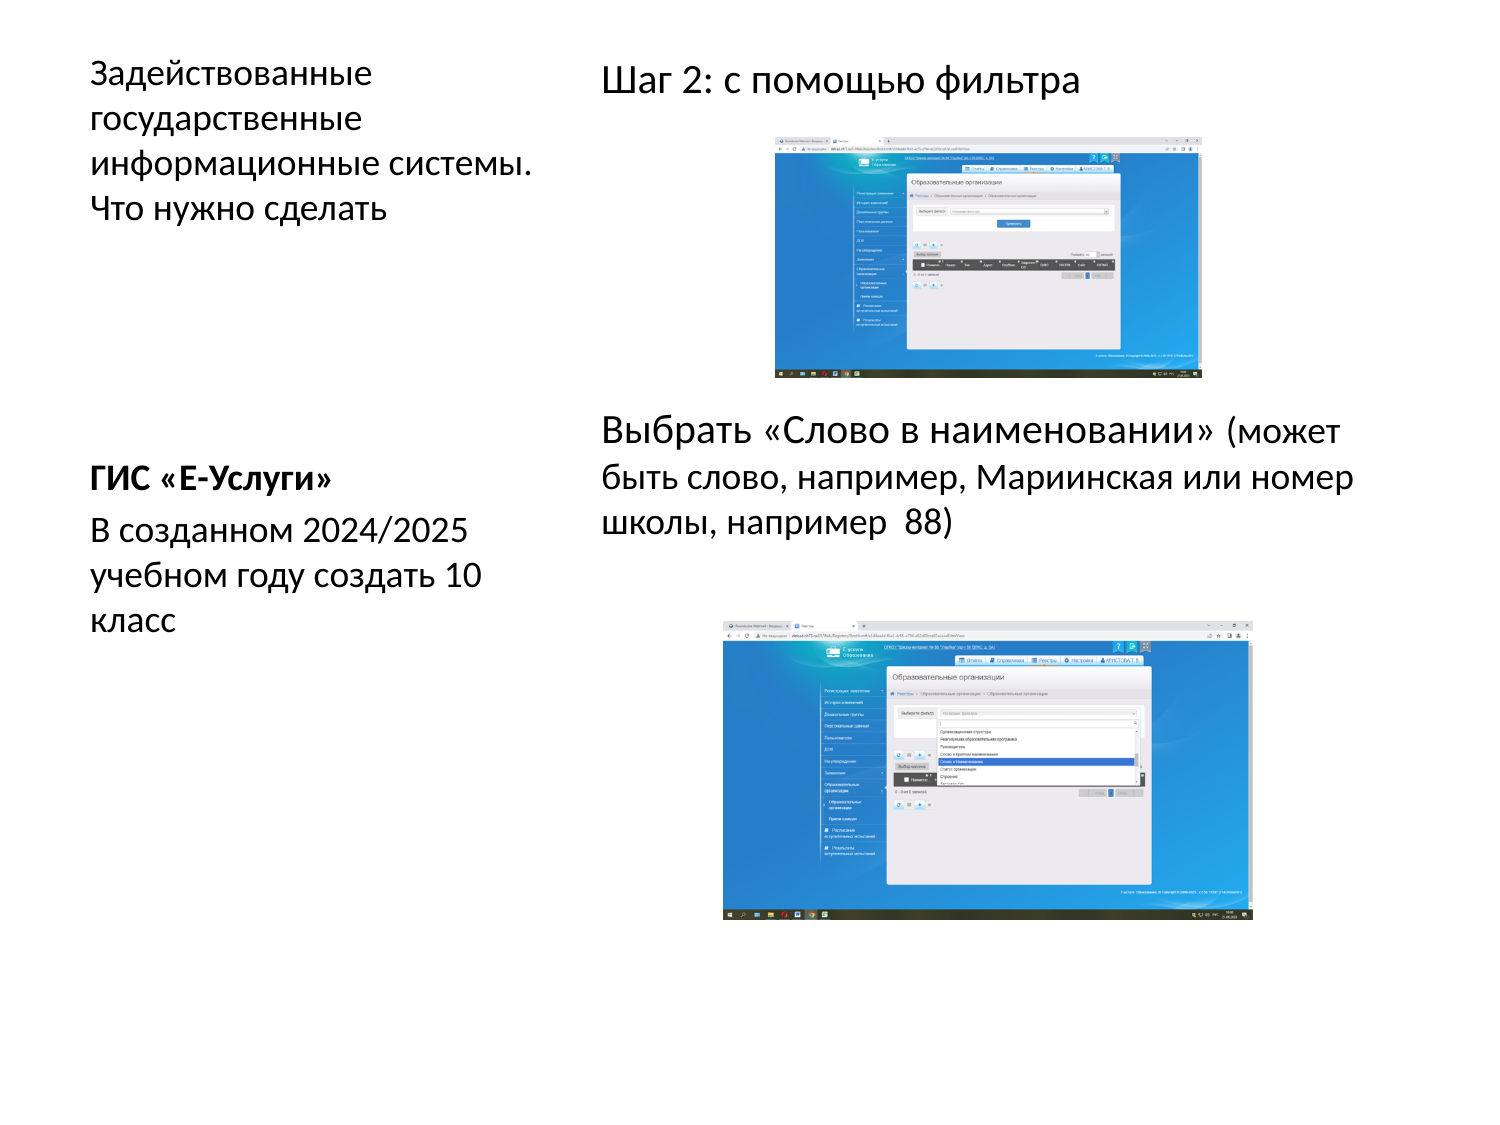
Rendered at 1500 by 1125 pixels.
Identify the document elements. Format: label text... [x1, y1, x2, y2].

list ГИС «Е-Услуги» В созданном 2024/2025 учебном году создать 10 класс [75, 235, 569, 1005]
picture [723, 621, 1253, 920]
picture [774, 136, 1202, 378]
list Шаг 2: с помощью фильтра Выбрать «Слово в наименовании» (может быть слово, например, Мариинская или номер школы, например 88) [586, 44, 1425, 1005]
title Задействованные государственные информационные системы. Что нужно сделать [75, 44, 569, 235]
